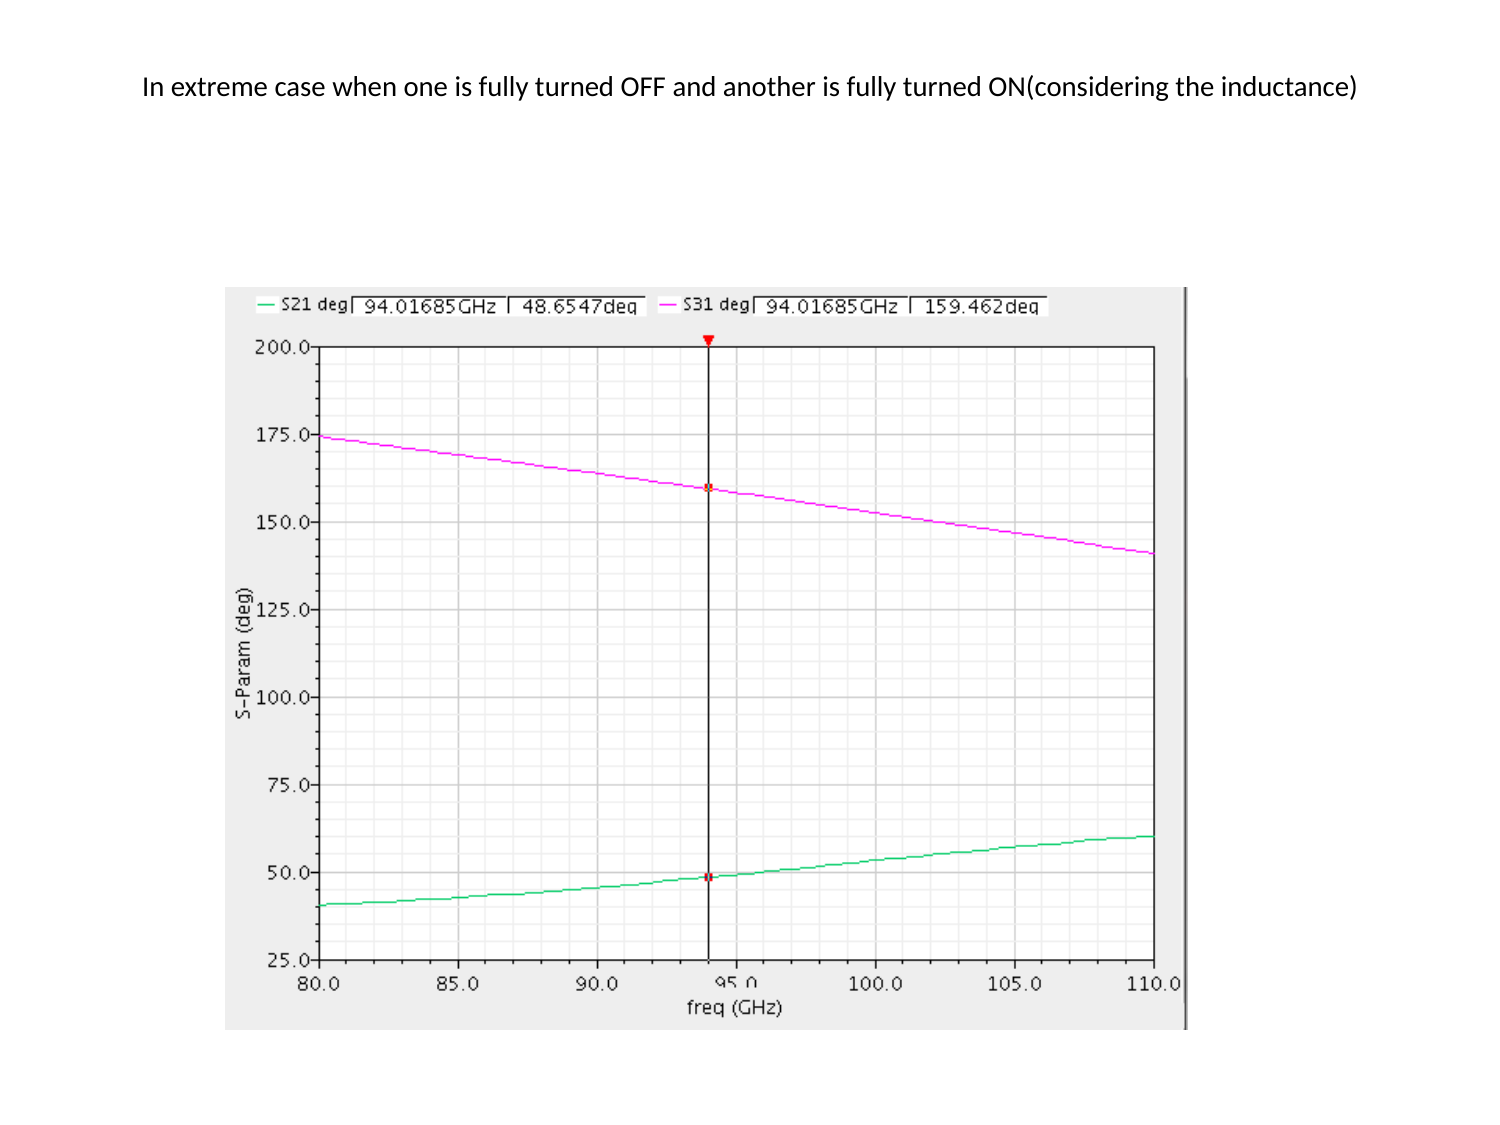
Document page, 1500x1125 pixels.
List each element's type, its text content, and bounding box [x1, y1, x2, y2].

picture [224, 287, 1188, 1030]
title In extreme case when one is fully turned OFF and another is fully turned ON(considering the inductance) [75, 45, 1425, 125]
